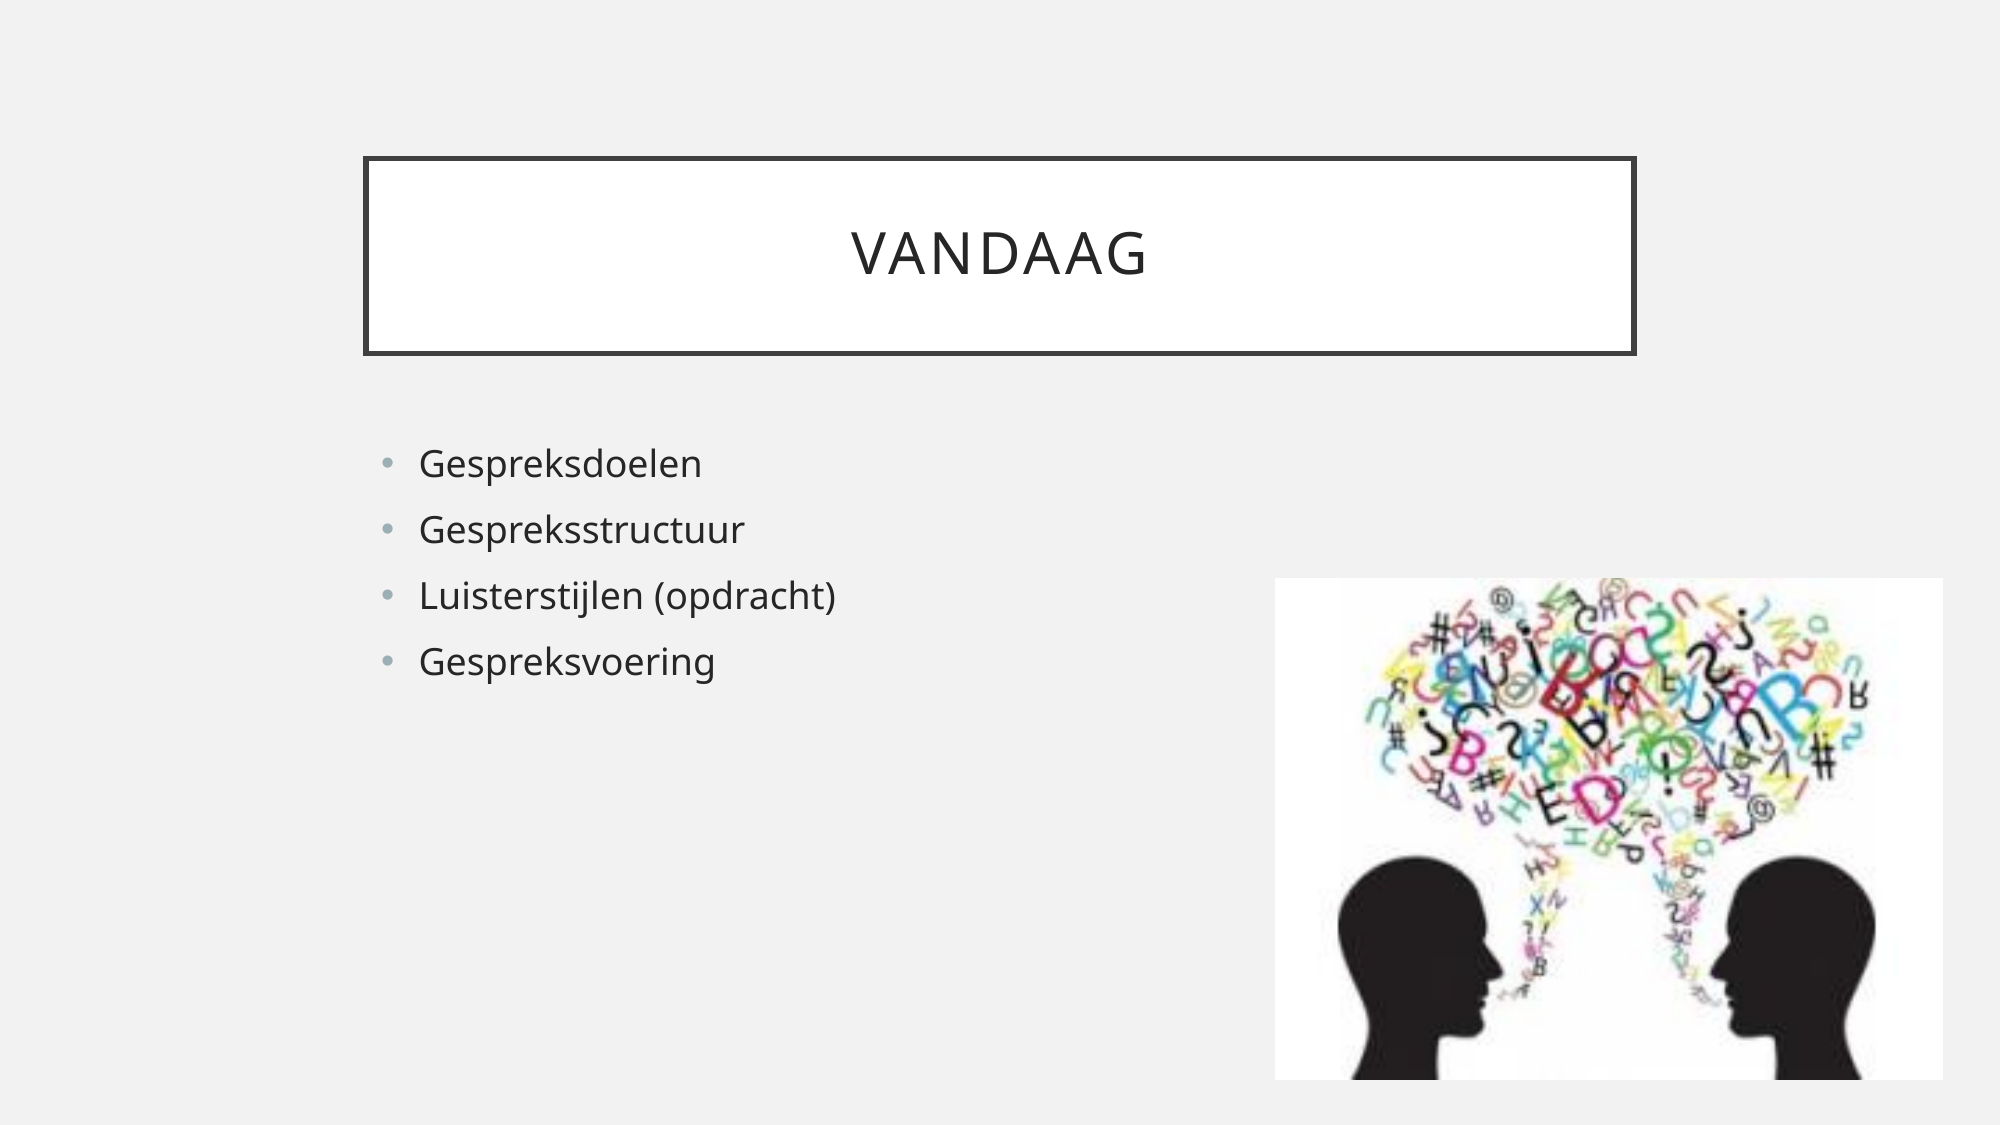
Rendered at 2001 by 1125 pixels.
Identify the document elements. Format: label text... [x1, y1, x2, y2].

list Gespreksdoelen Gespreksstructuur Luisterstijlen (opdracht) Gespreksvoering [366, 432, 1634, 942]
picture [1275, 578, 1943, 1080]
title vandaag [363, 156, 1637, 356]
